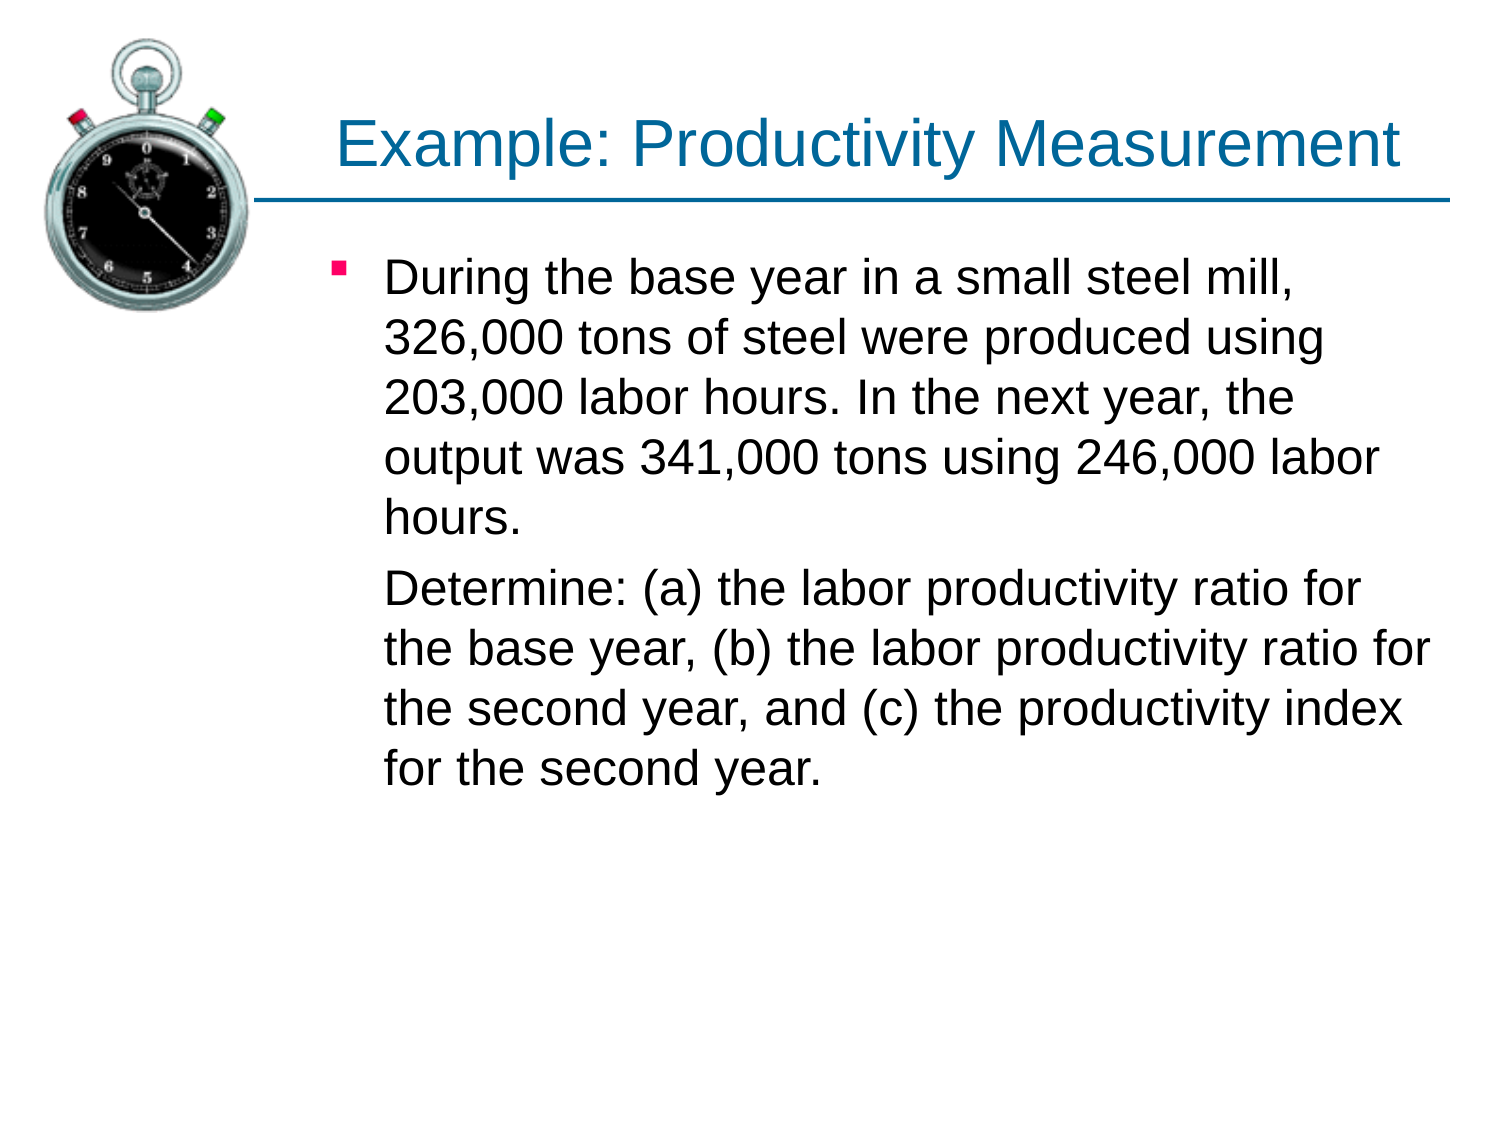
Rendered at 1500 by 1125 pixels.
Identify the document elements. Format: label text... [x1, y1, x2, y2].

title Example: Productivity Measurement [237, 37, 1500, 188]
list During the base year in a small steel mill, 326,000 tons of steel were produced using 203,000 labor hours. In the next year, the output was 341,000 tons using 246,000 labor hours. Determine: (a) the labor productivity ratio for the base year, (b) the labor productivity ratio for the second year, and (c) the productivity index for the second year. [312, 237, 1450, 975]
picture [37, 37, 254, 313]
